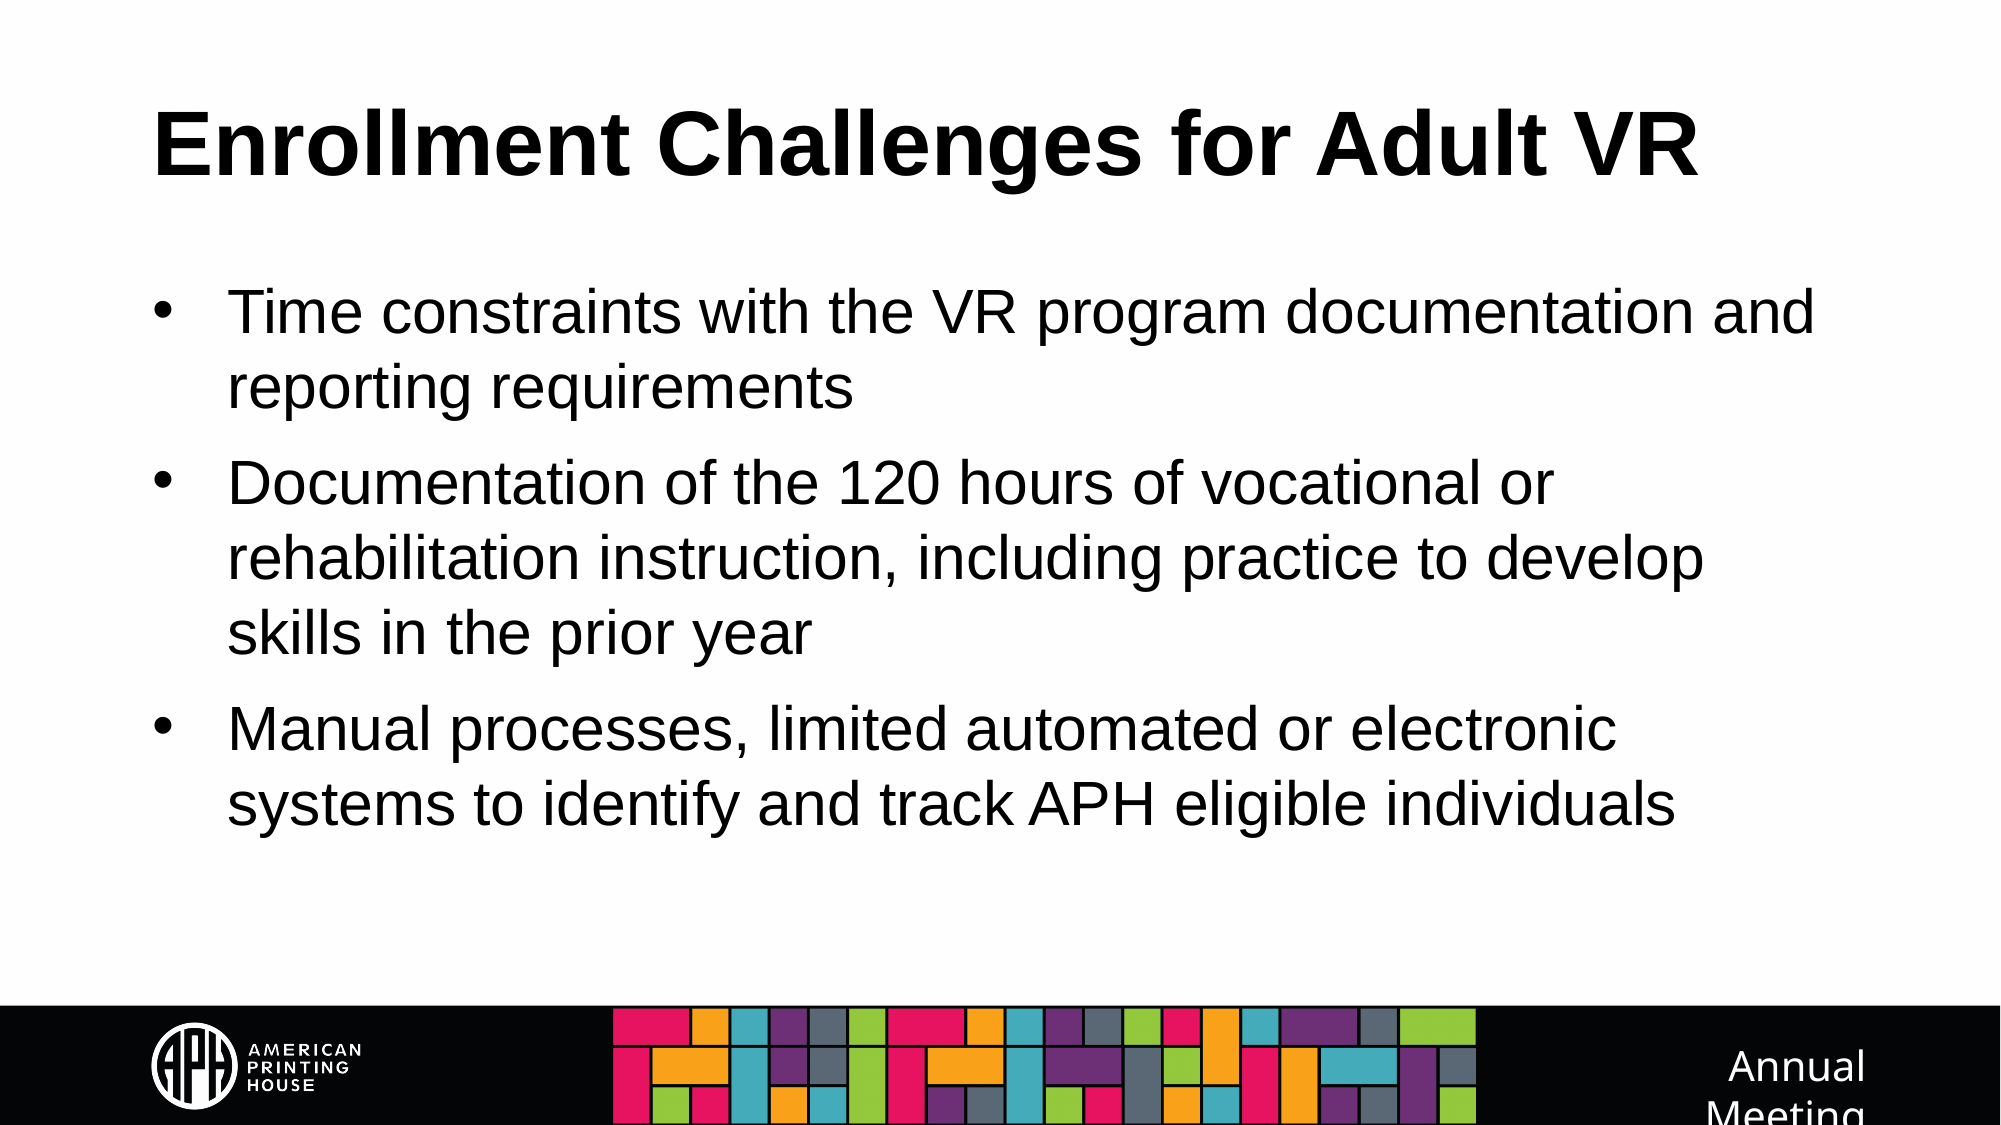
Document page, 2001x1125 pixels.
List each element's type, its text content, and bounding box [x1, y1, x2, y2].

picture [1771, 1111, 1783, 1118]
picture [0, 0, 2001, 1125]
picture [1821, 1111, 1833, 1125]
picture [1748, 1111, 1760, 1118]
list Time constraints with the VR program documentation and reporting requirements Documentation of the 120 hours of vocational or rehabilitation instruction, including practice to develop skills in the prior year Manual processes, limited automated or electronic systems to identify and track APH eligible individuals [137, 263, 1863, 909]
title Enrollment Challenges for Adult VR [137, 59, 1863, 232]
picture [1711, 1105, 1719, 1125]
picture [1846, 1111, 1858, 1125]
picture [1727, 1107, 1734, 1125]
